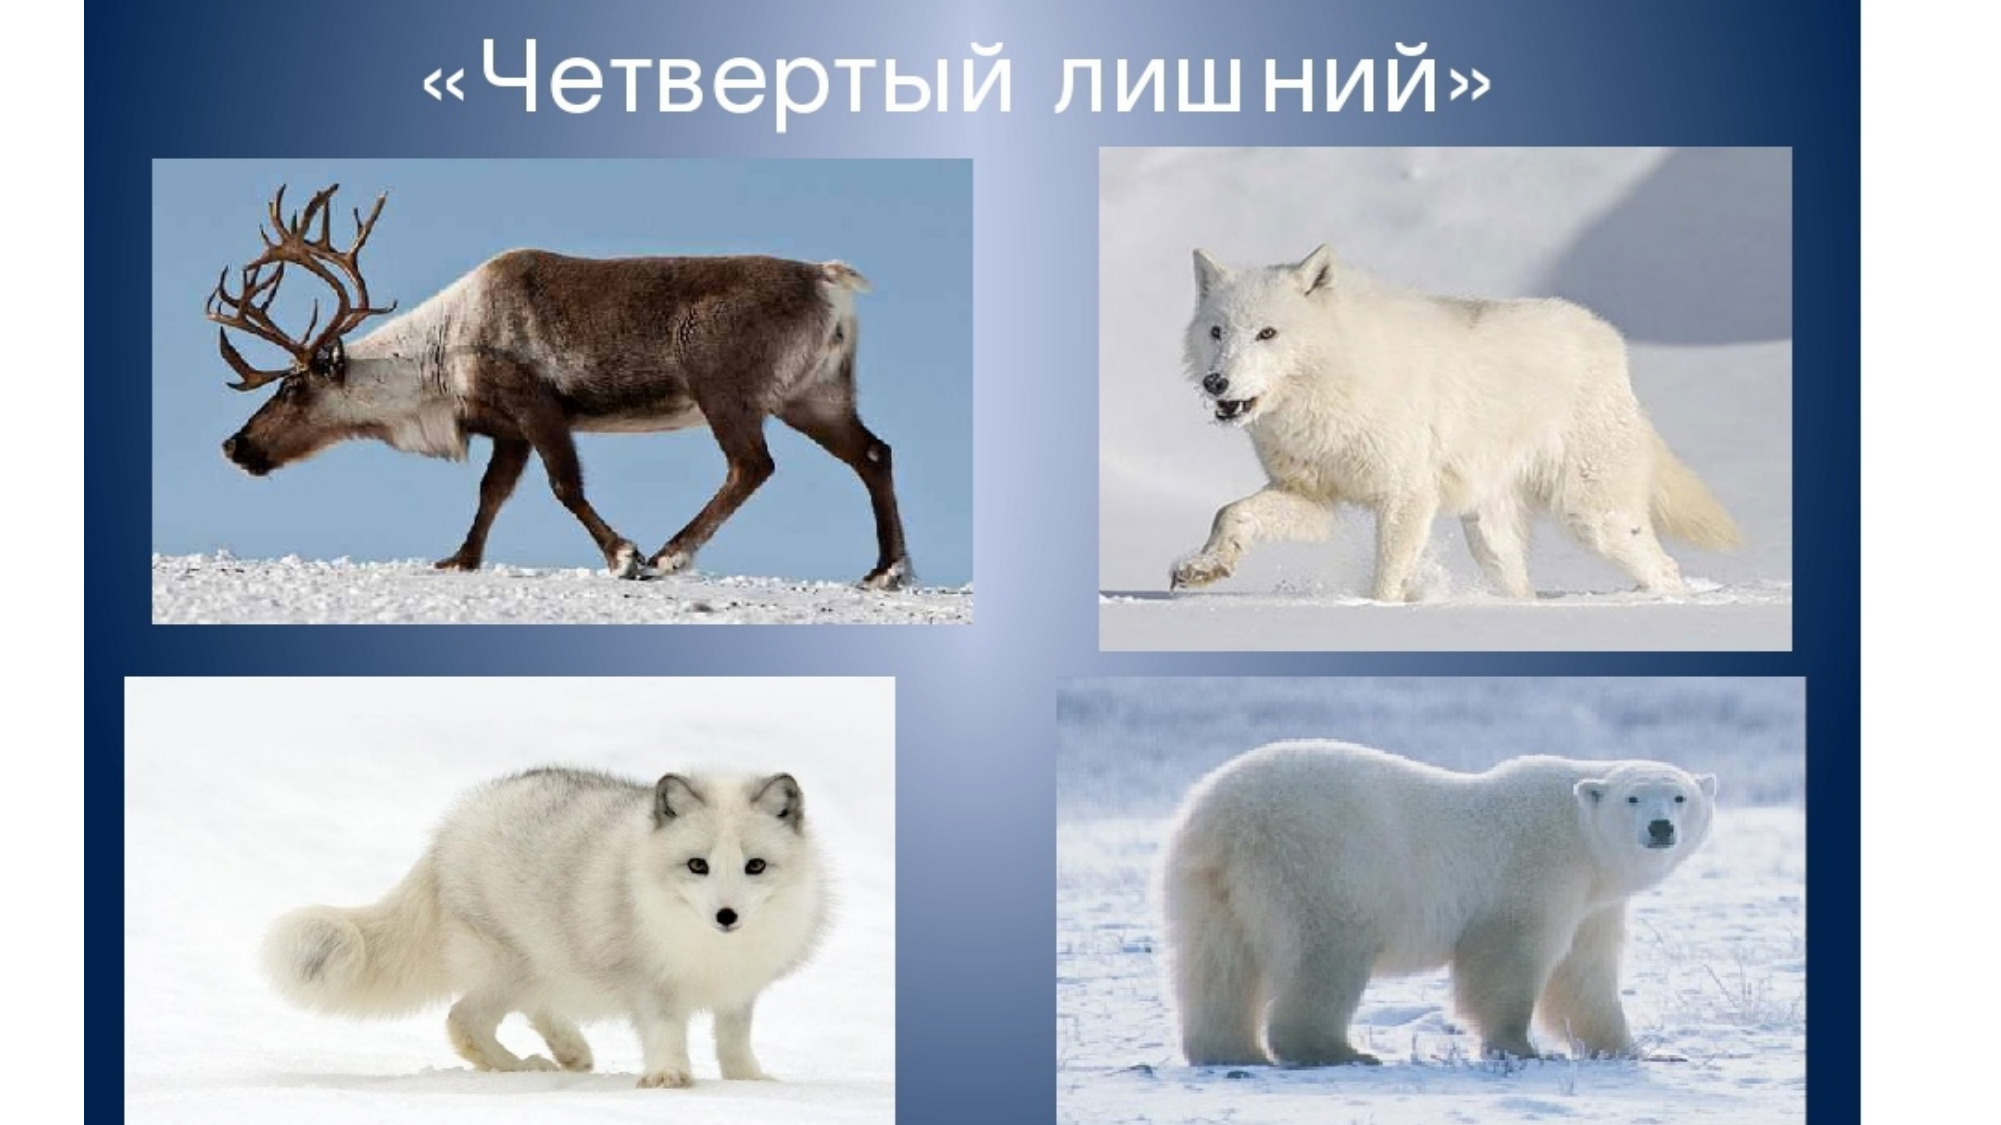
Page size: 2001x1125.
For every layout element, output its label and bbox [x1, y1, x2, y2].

list [84, 0, 1863, 1125]
